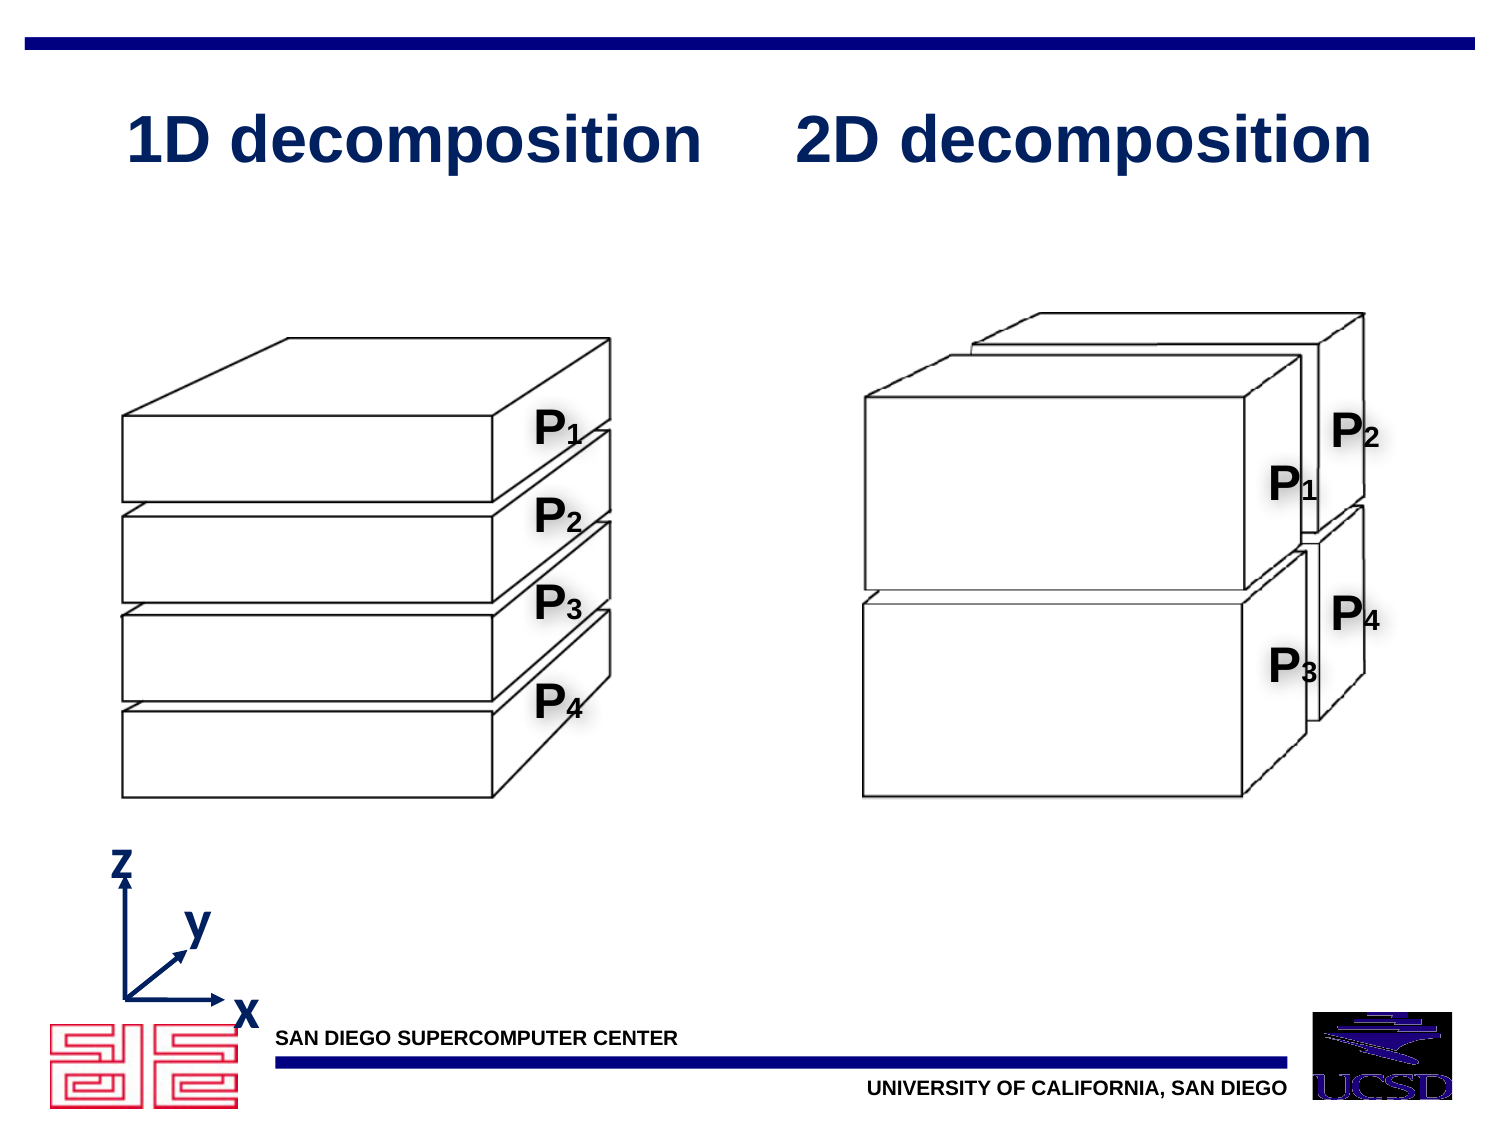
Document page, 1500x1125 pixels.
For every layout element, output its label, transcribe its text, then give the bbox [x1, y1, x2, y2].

text_box 1D decomposition 2D decomposition [24, 50, 1475, 221]
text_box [95, 812, 276, 1049]
picture [50, 1024, 238, 1109]
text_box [862, 311, 1401, 800]
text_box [120, 336, 613, 800]
